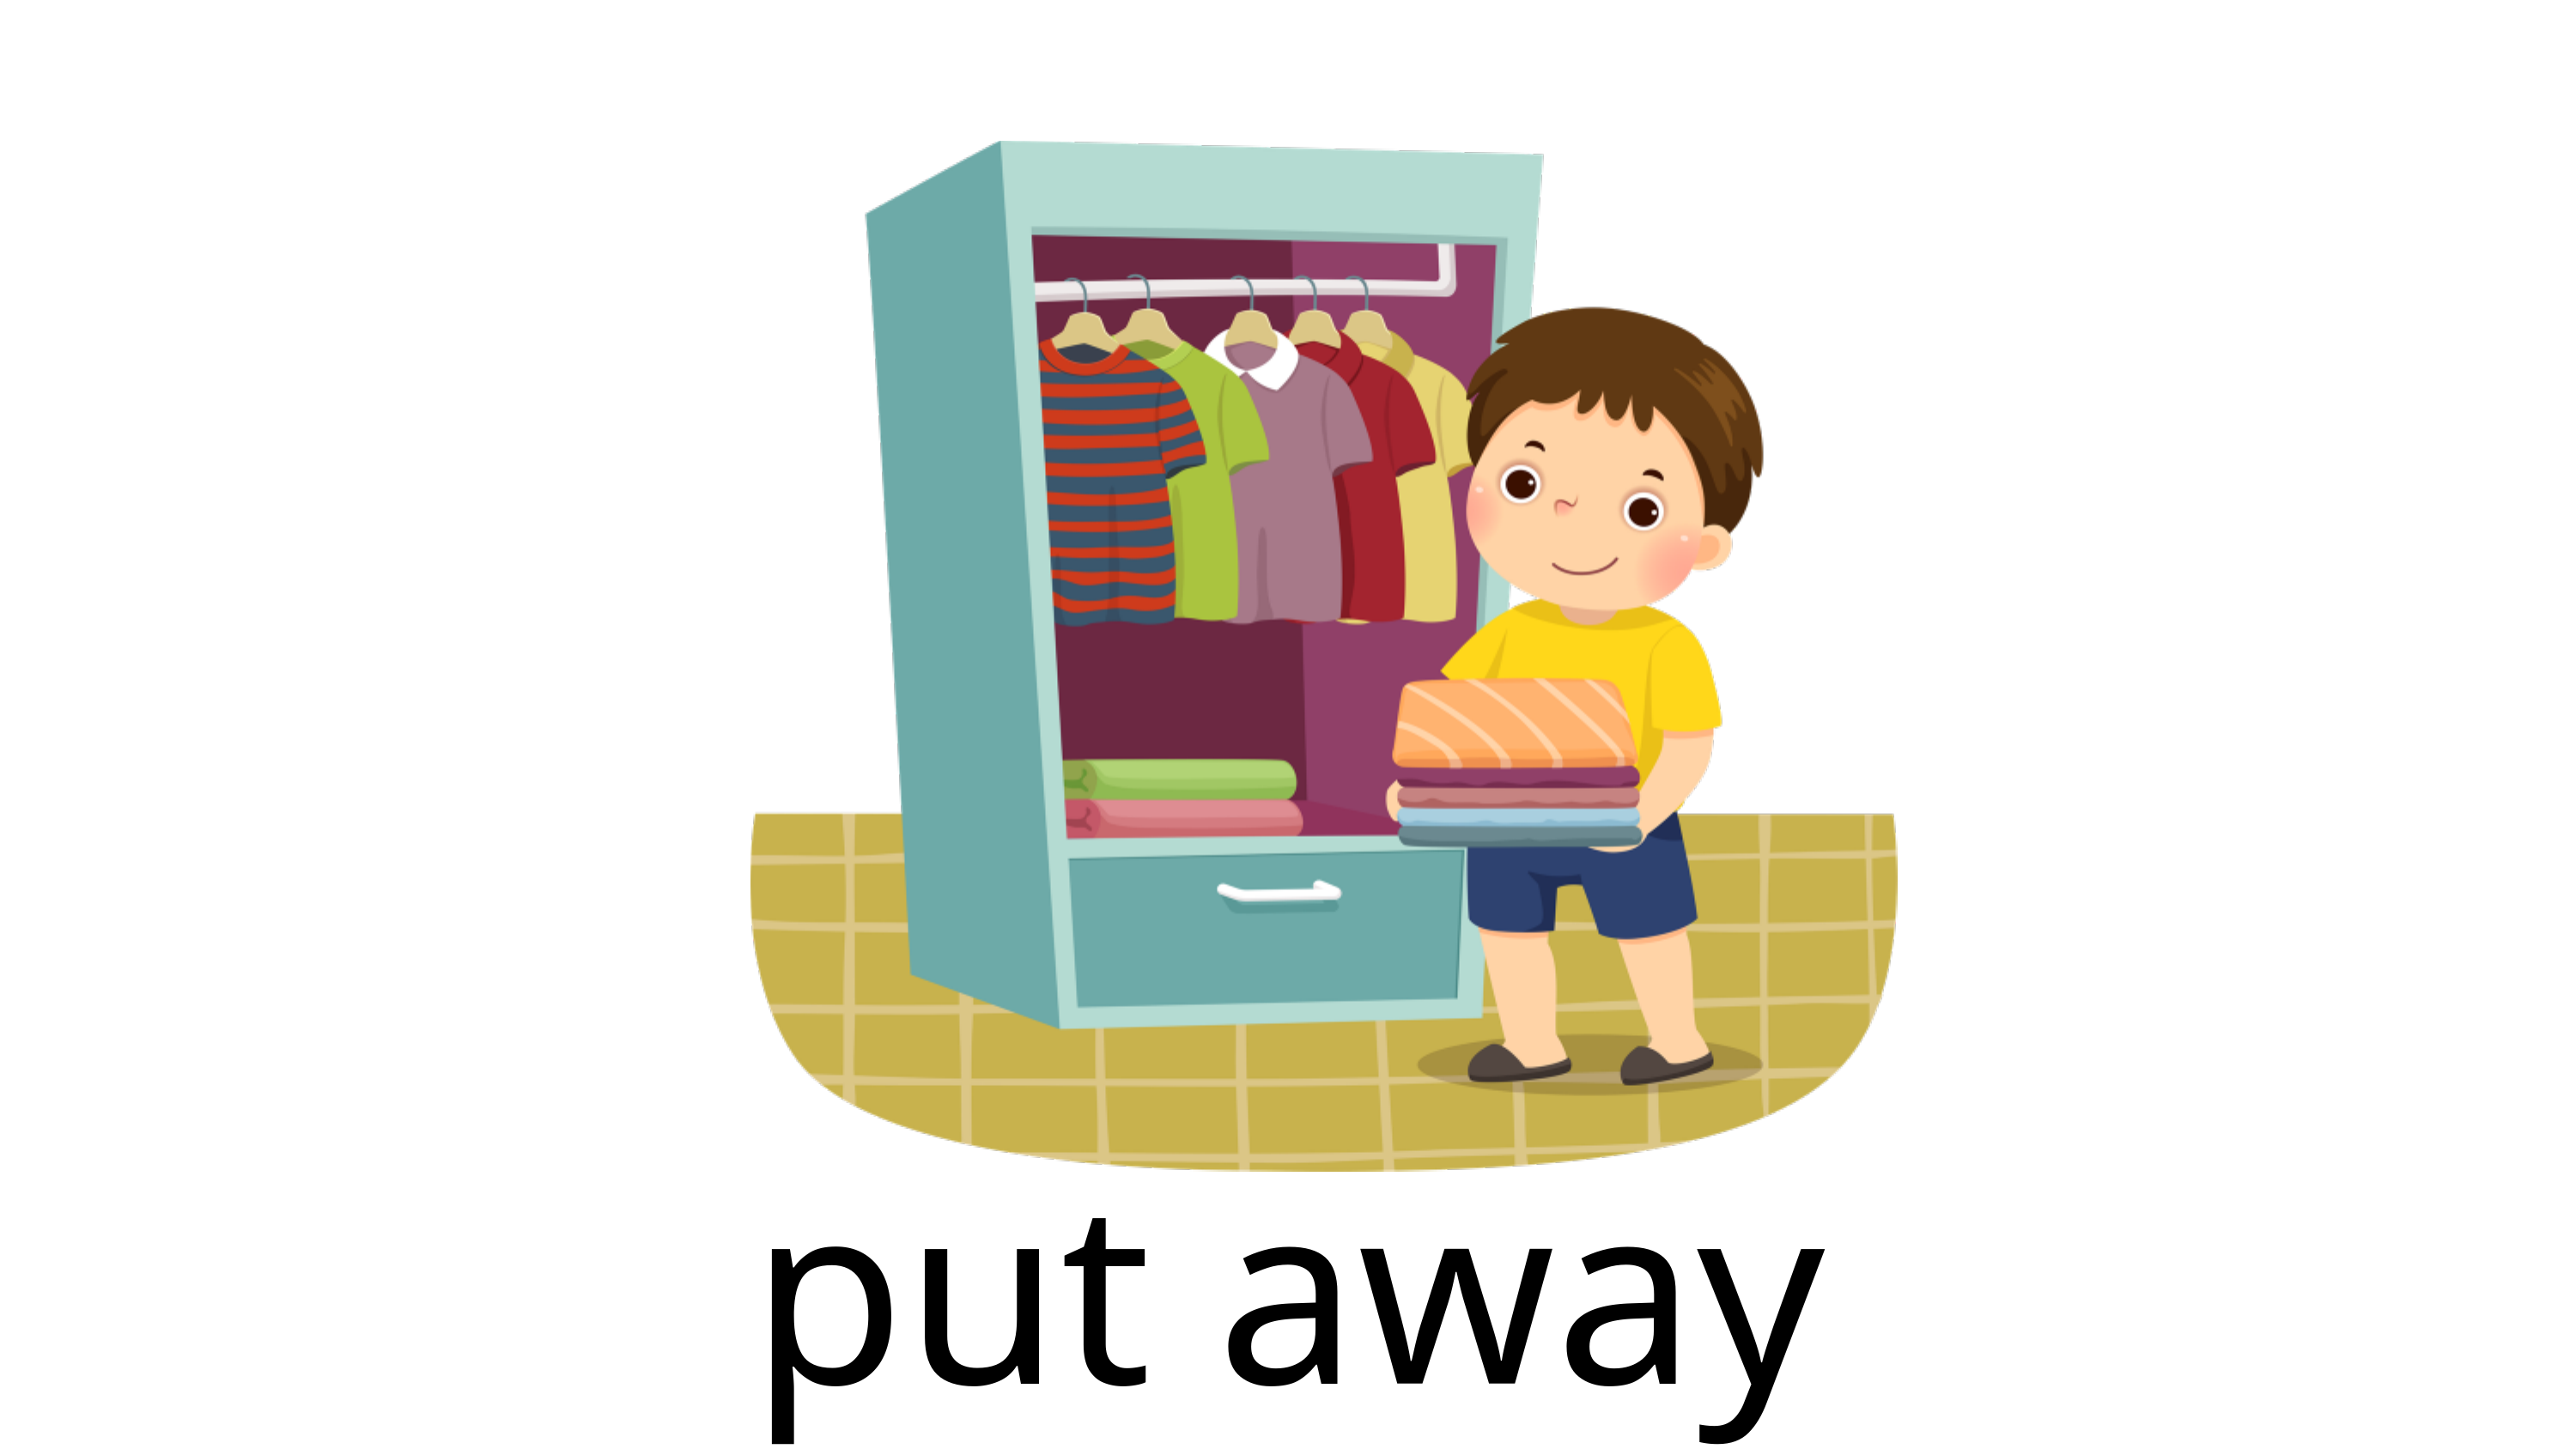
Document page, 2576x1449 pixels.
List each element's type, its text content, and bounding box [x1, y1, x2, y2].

picture [750, 141, 1899, 1172]
text_box put away [350, 1208, 2226, 1435]
